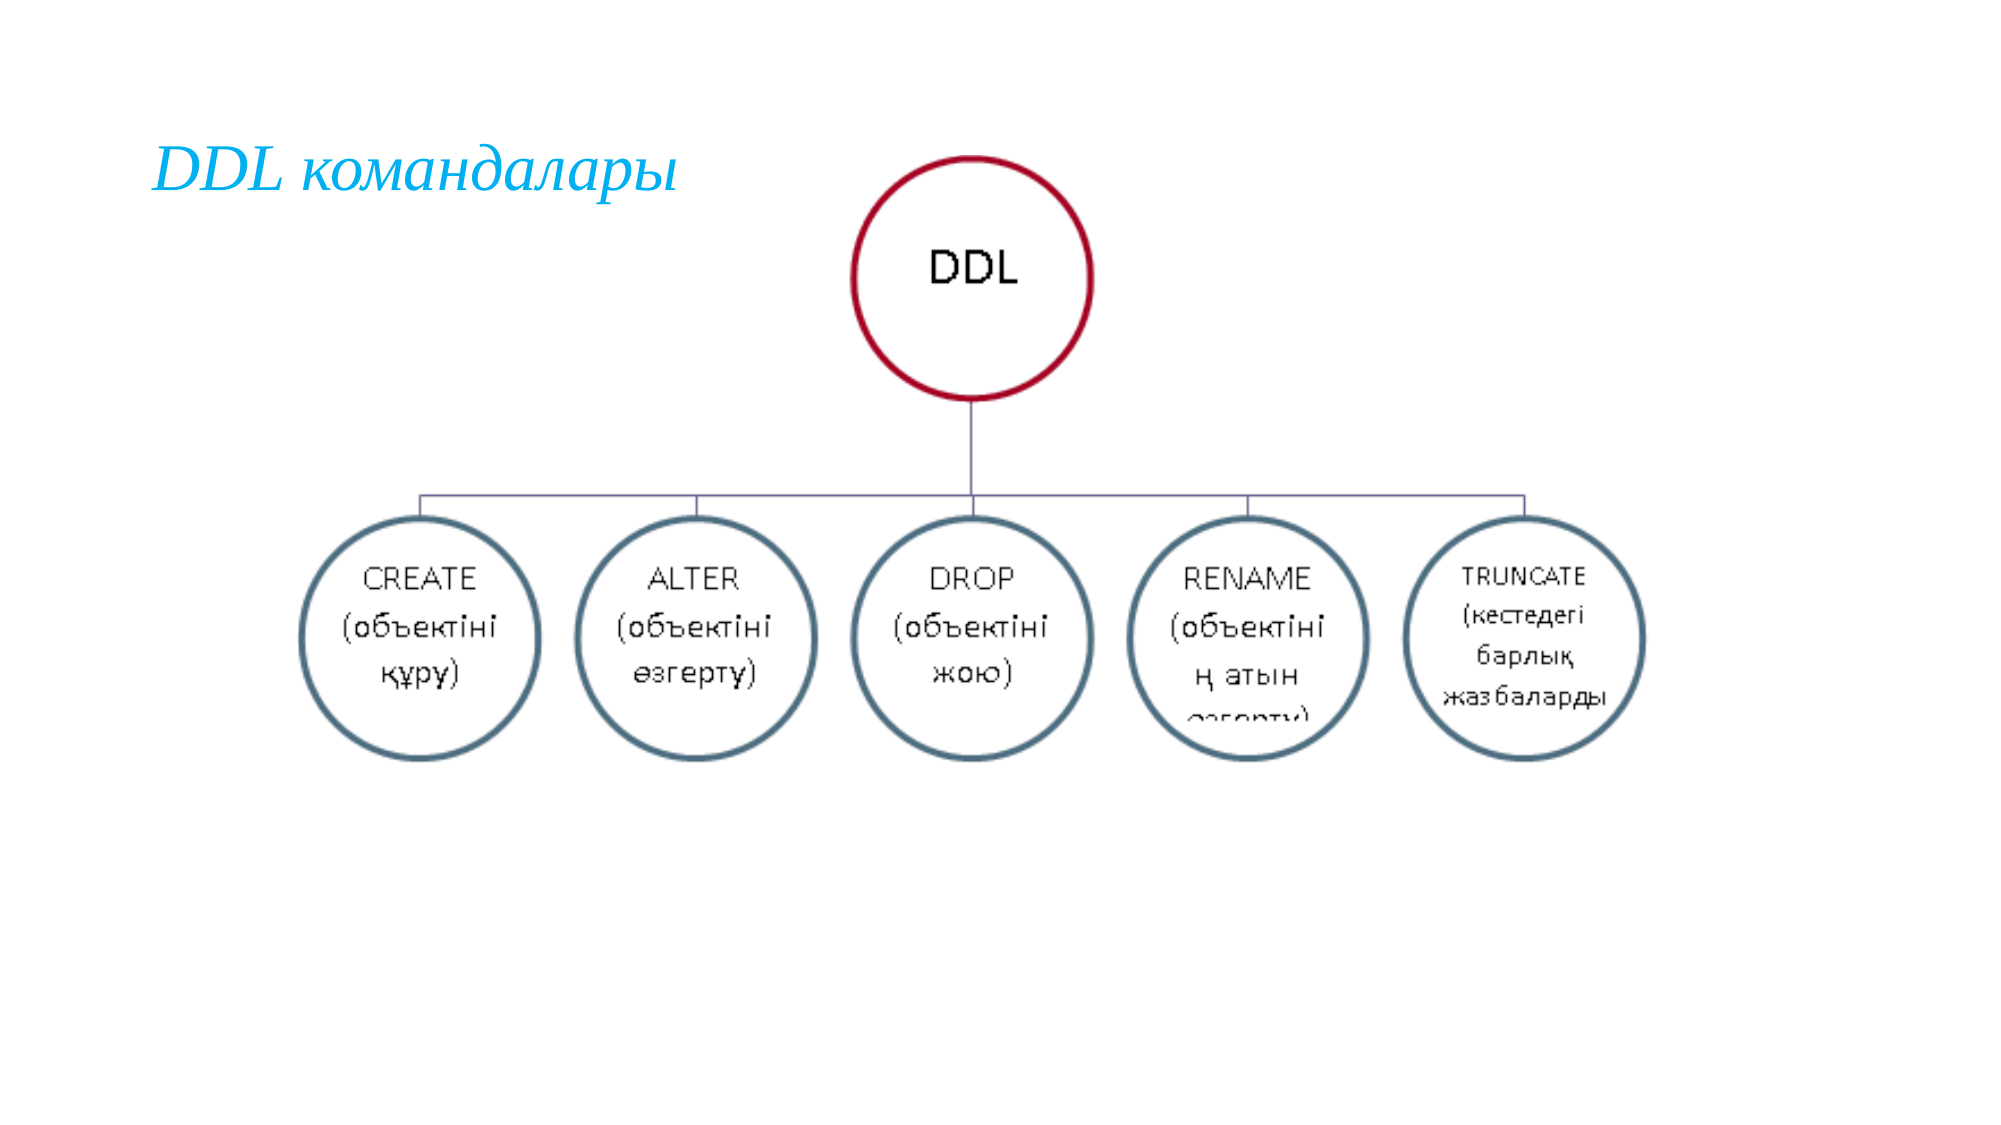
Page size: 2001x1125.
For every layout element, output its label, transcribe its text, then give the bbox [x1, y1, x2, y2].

title DDL командалары [137, 59, 1863, 278]
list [297, 154, 1651, 767]
